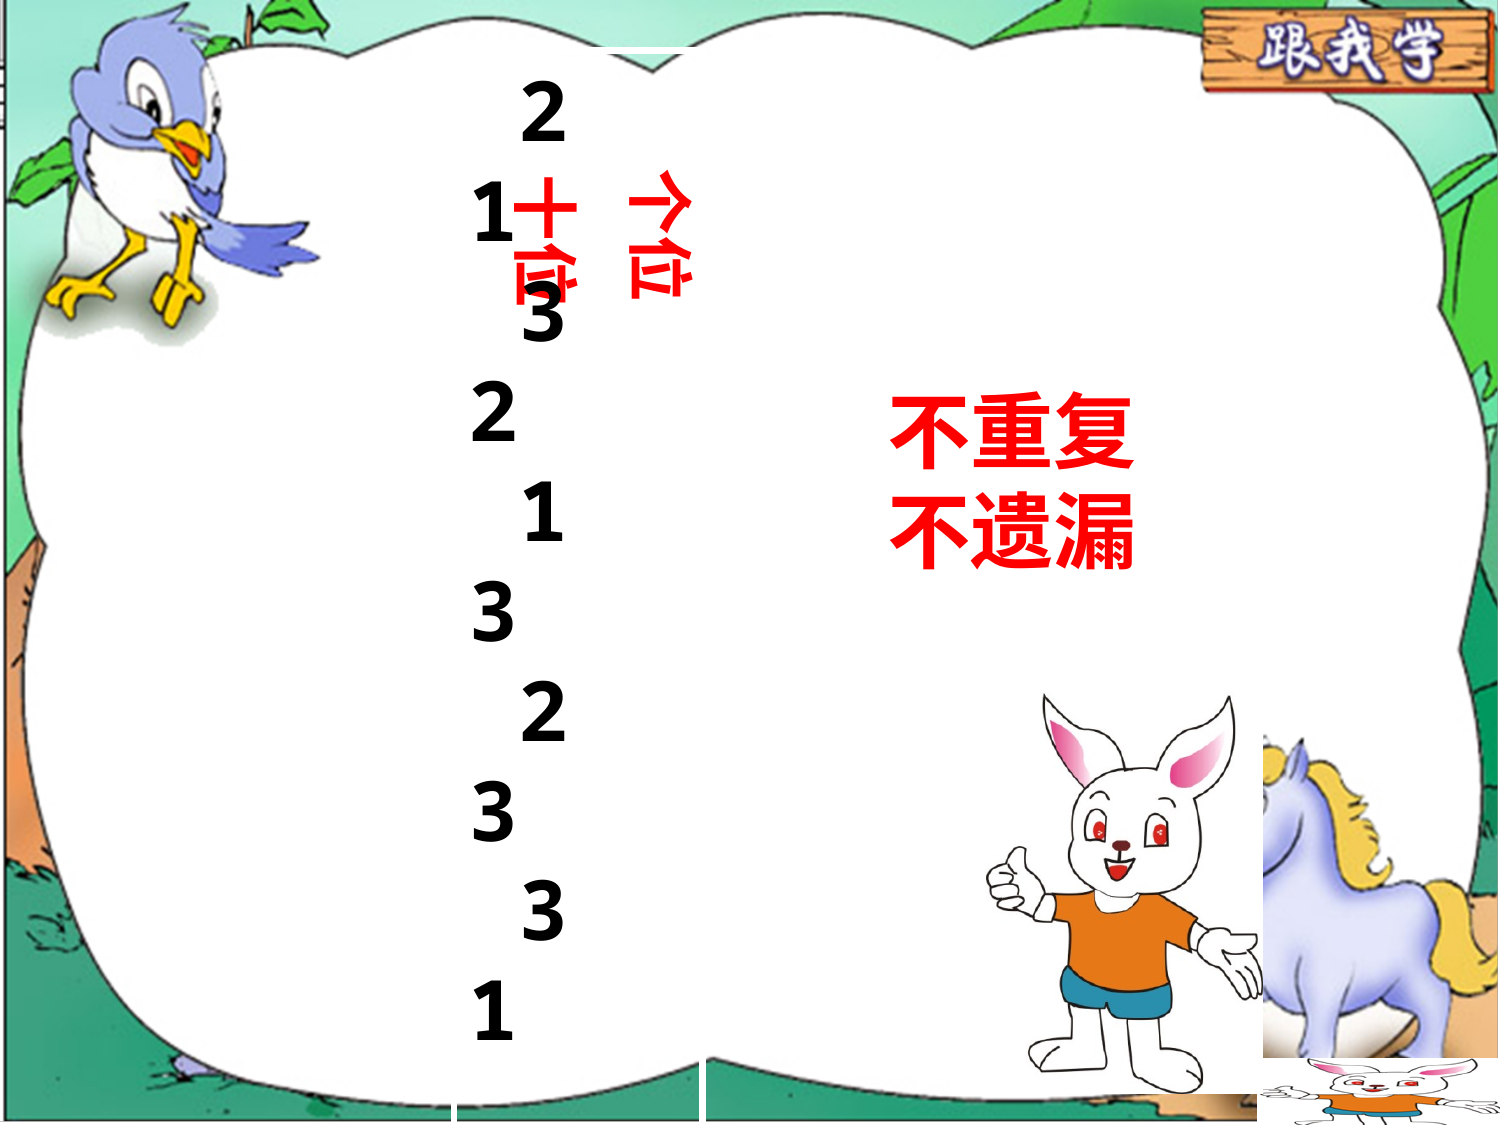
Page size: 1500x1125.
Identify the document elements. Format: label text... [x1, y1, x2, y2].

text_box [453, 153, 718, 919]
picture [457, 54, 699, 153]
text_box 不重复 不遗漏 [872, 371, 1263, 587]
picture [457, 919, 699, 1125]
picture [0, 0, 1500, 1125]
